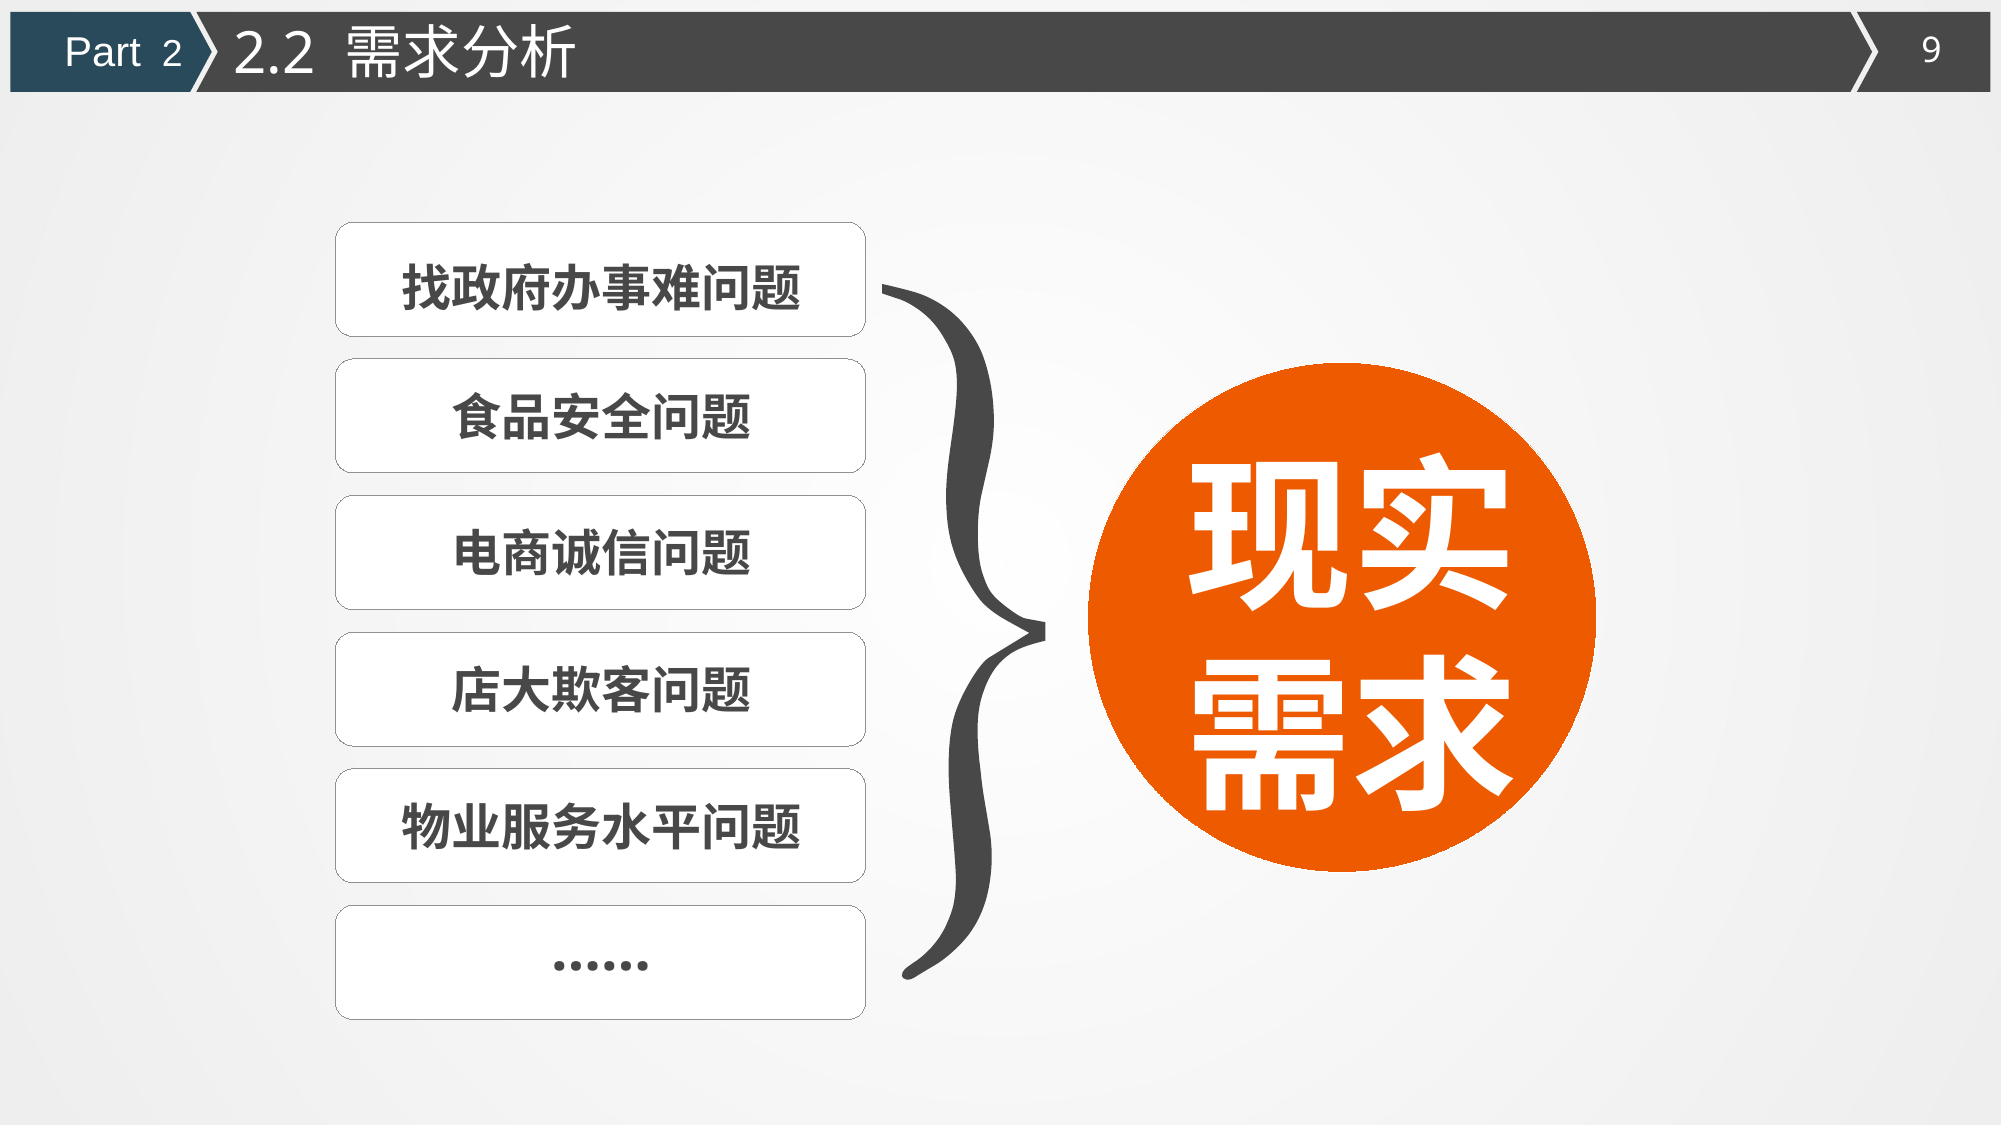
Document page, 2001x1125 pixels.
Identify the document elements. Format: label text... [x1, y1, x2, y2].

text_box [1087, 362, 1598, 873]
picture [0, 0, 2001, 1125]
text_box [882, 283, 1046, 980]
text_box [334, 221, 866, 337]
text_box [334, 358, 866, 474]
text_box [334, 904, 866, 1020]
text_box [334, 494, 866, 610]
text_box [334, 768, 866, 883]
text_box Part 2 [22, 17, 198, 83]
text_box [334, 631, 866, 747]
text_box 2.2 需求分析 [218, 7, 1046, 93]
